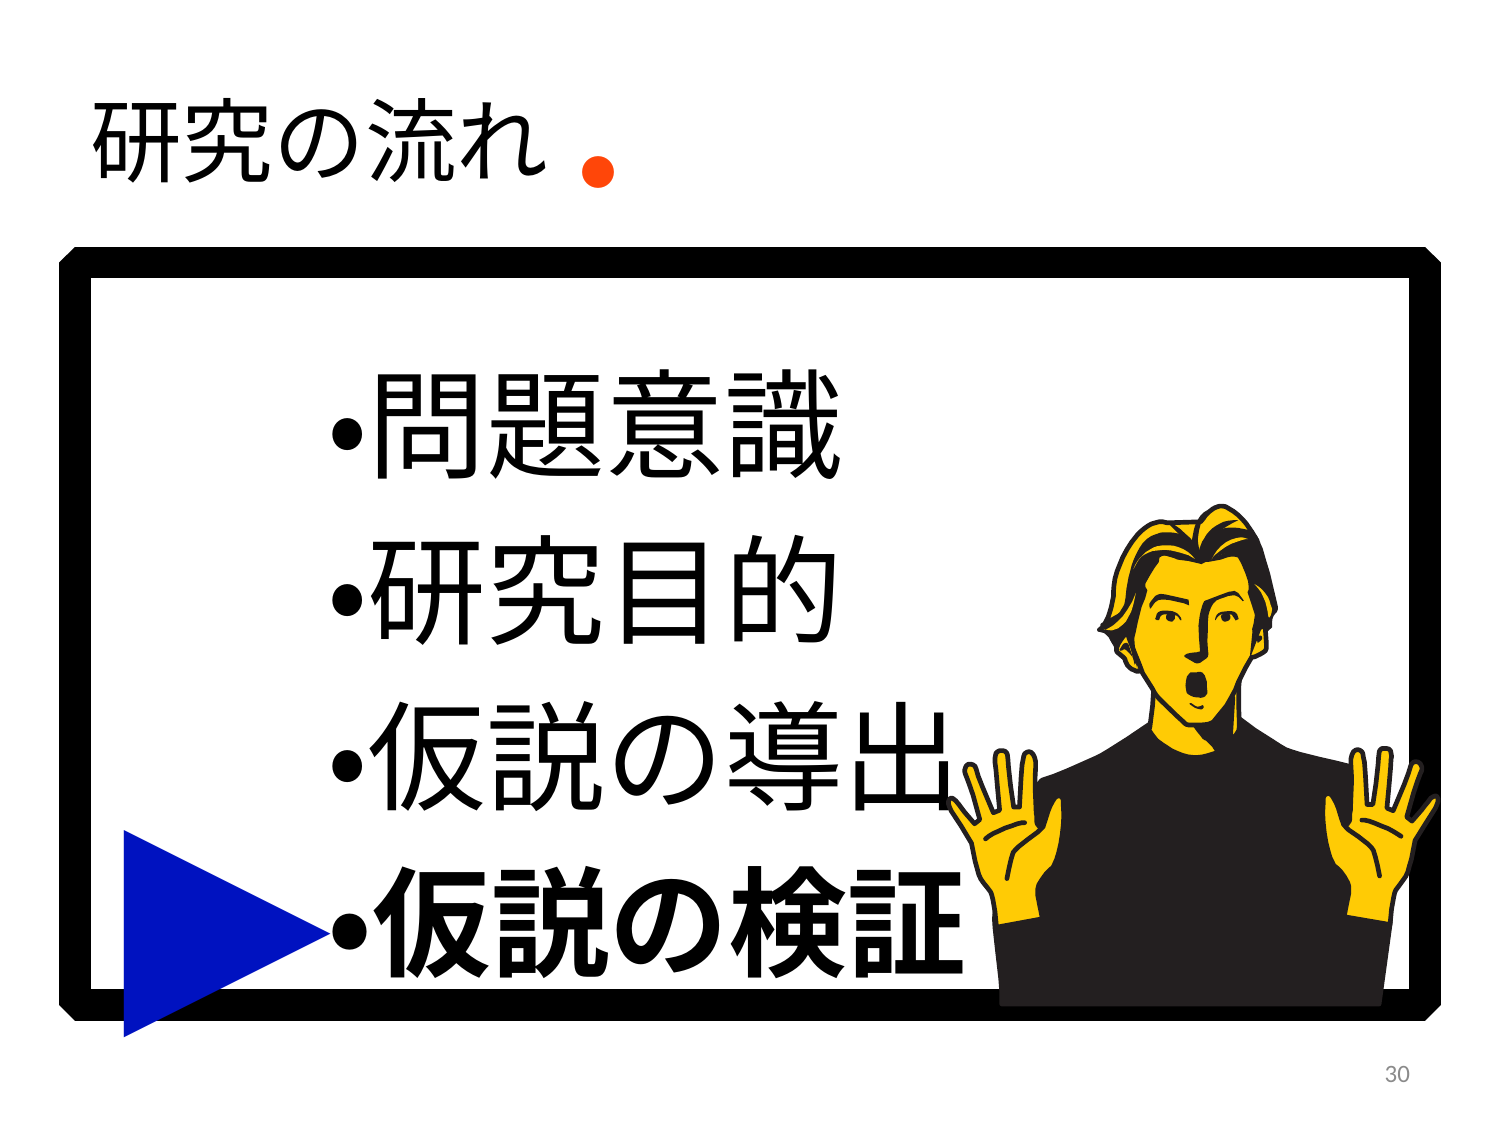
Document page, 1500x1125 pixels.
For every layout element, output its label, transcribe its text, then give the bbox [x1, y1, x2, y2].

title 研究の流れ [75, 45, 1425, 233]
text_box ▶ [108, 726, 276, 1066]
text_box ・ [508, 72, 688, 268]
picture [945, 502, 1442, 1008]
slide_number 30 [1074, 1042, 1425, 1103]
list ・問題意識 ・研究目的 ・仮説の導出 ・仮説の検証 [75, 262, 1425, 1005]
